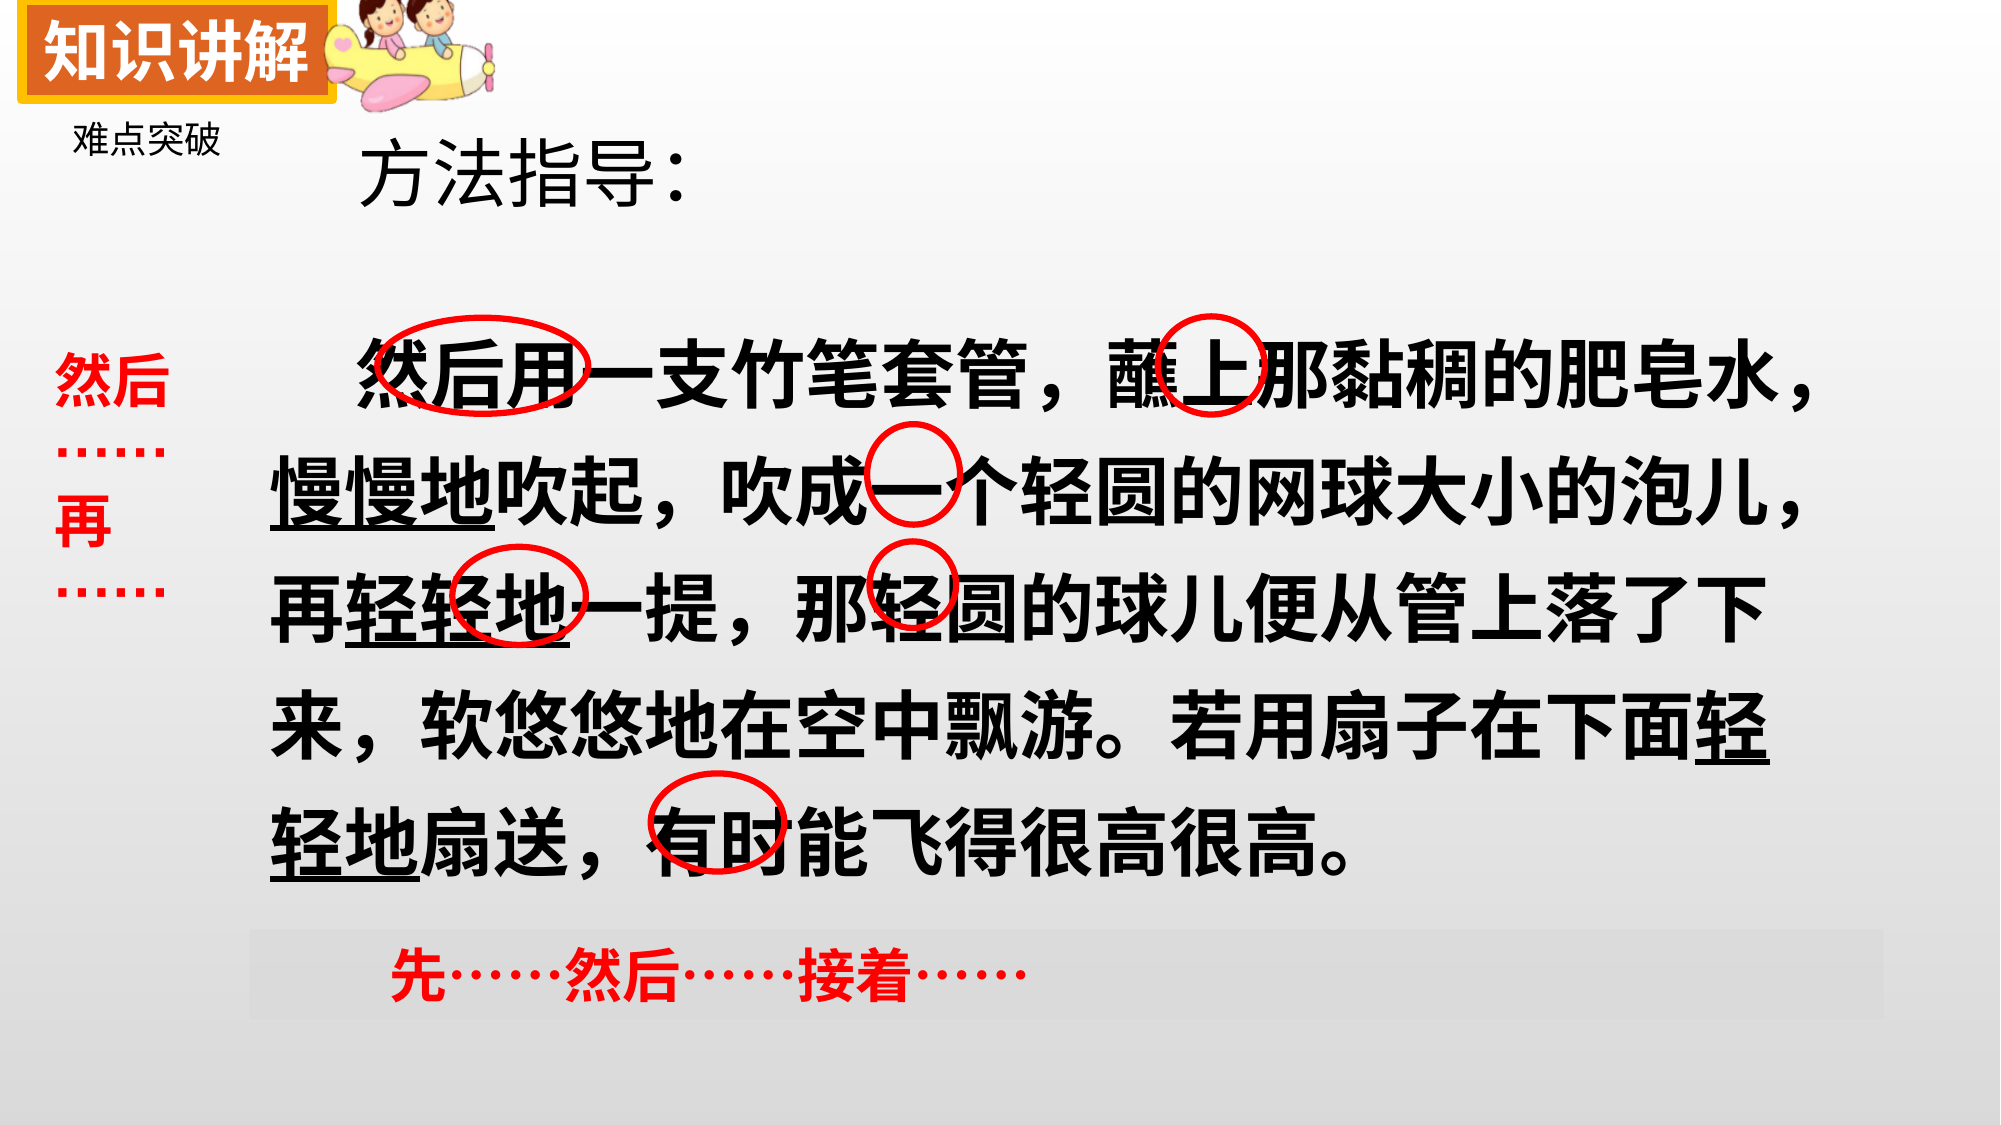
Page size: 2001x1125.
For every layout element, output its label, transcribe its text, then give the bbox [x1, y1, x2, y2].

text_box 先……然后……接着…… [249, 929, 1884, 1020]
text_box [1156, 315, 1266, 416]
text_box 难点突破 [57, 108, 281, 169]
text_box [451, 545, 587, 646]
text_box 然后 ······ 再 ······ [39, 336, 315, 632]
text_box 方法指导： [342, 118, 1135, 224]
text_box [649, 772, 786, 873]
text_box 知识讲解 [21, 0, 322, 100]
text_box [376, 316, 590, 415]
text_box [866, 423, 962, 526]
text_box 然后用一支竹笔套管，蘸上那黏稠的肥皂水，慢慢地吹起，吹成一个轻圆的网球大小的泡儿，再轻轻地一提，那轻圆的球儿便从管上落了下来，软悠悠地在空中飘游。若用扇子在下面轻轻地扇送，有时能飞得很高很高。 [249, 290, 1836, 896]
picture [322, 0, 497, 144]
text_box [868, 540, 958, 630]
